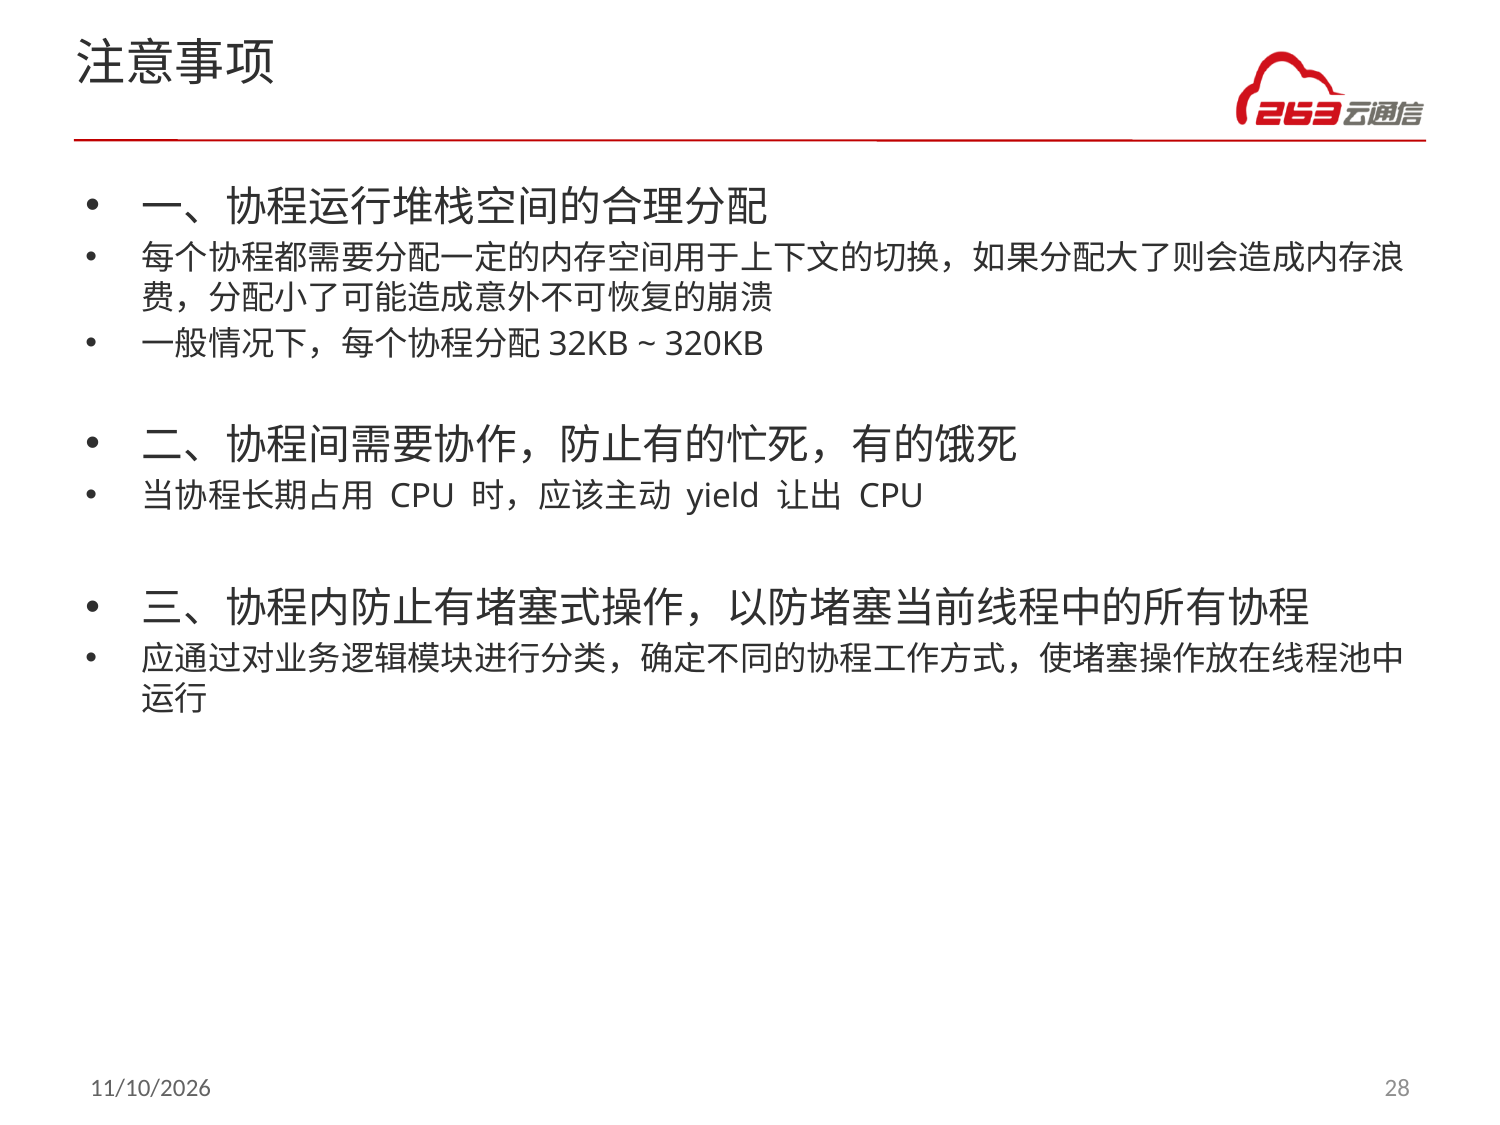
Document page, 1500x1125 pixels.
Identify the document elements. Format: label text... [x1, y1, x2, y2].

title 注意事项 [75, 30, 1235, 136]
picture [1230, 37, 1430, 141]
list 一、协程运行堆栈空间的合理分配 每个协程都需要分配一定的内存空间用于上下文的切换，如果分配大了则会造成内存浪费，分配小了可能造成意外不可恢复的崩溃 一般情况下，每个协程分配32KB ~ 320KB 二、协程间需要协作，防止有的忙死，有的饿死 当协程长期占用 CPU 时，应该主动 yield 让出 CPU 三、协程内防止有堵塞式操作，以防堵塞当前线程中的所有协程 应通过对业务逻辑模块进行分类，确定不同的协程工作方式，使堵塞操作放在线程池中运行 [70, 171, 1421, 1016]
